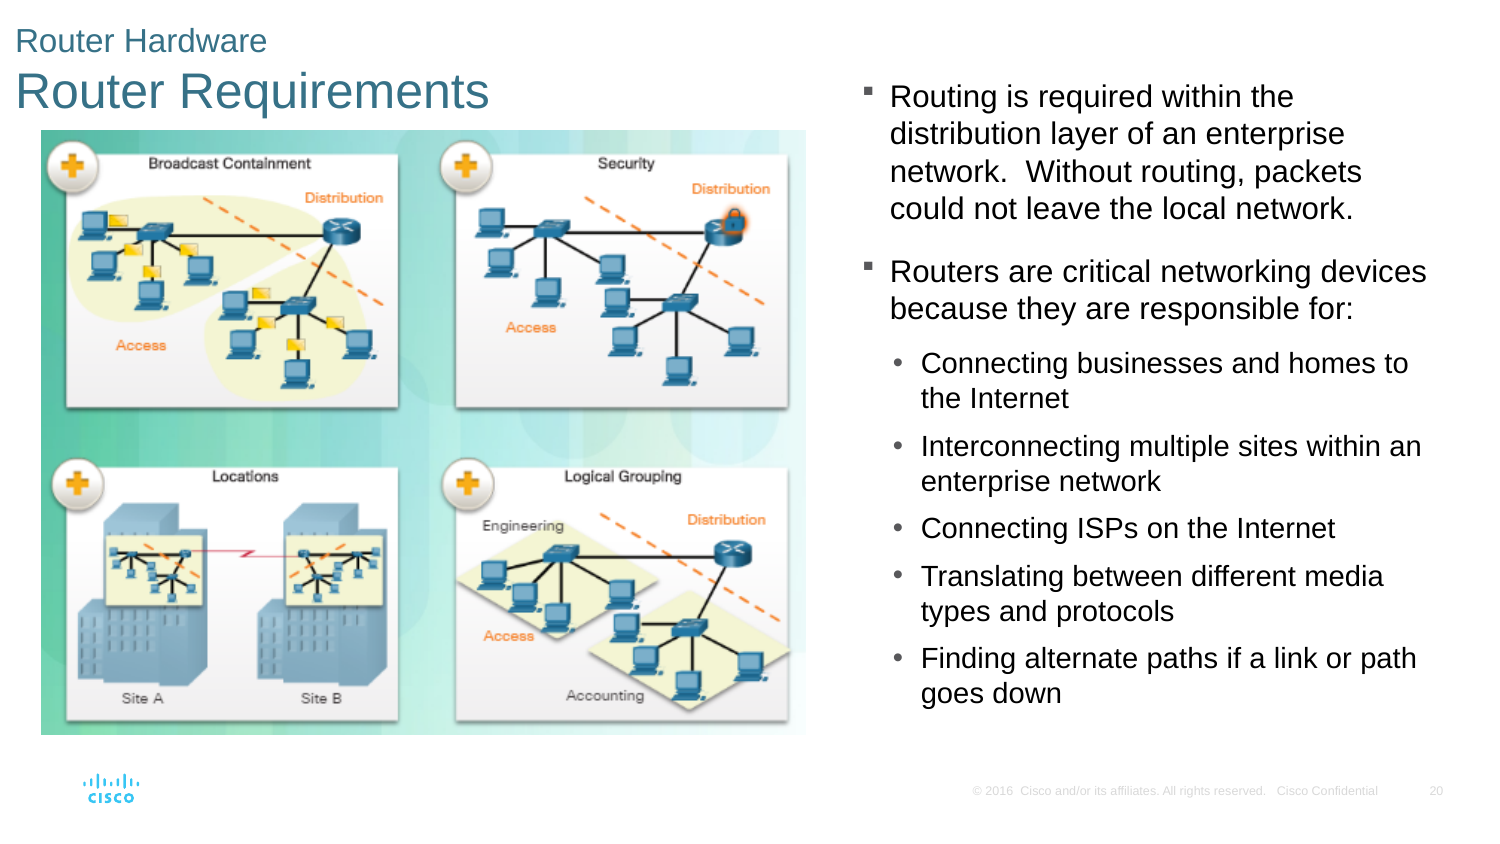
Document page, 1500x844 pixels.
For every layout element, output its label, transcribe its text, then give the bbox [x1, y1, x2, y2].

list Routing is required within the distribution layer of an enterprise network. Without routing, packets could not leave the local network. Routers are critical networking devices because they are responsible for: Connecting businesses and homes to the Internet Interconnecting multiple sites within an enterprise network Connecting ISPs on the Internet Translating between different media types and protocols Finding alternate paths if a link or path goes down [846, 68, 1473, 735]
picture [41, 130, 806, 735]
title Router Hardware Router Requirements [0, 6, 847, 131]
